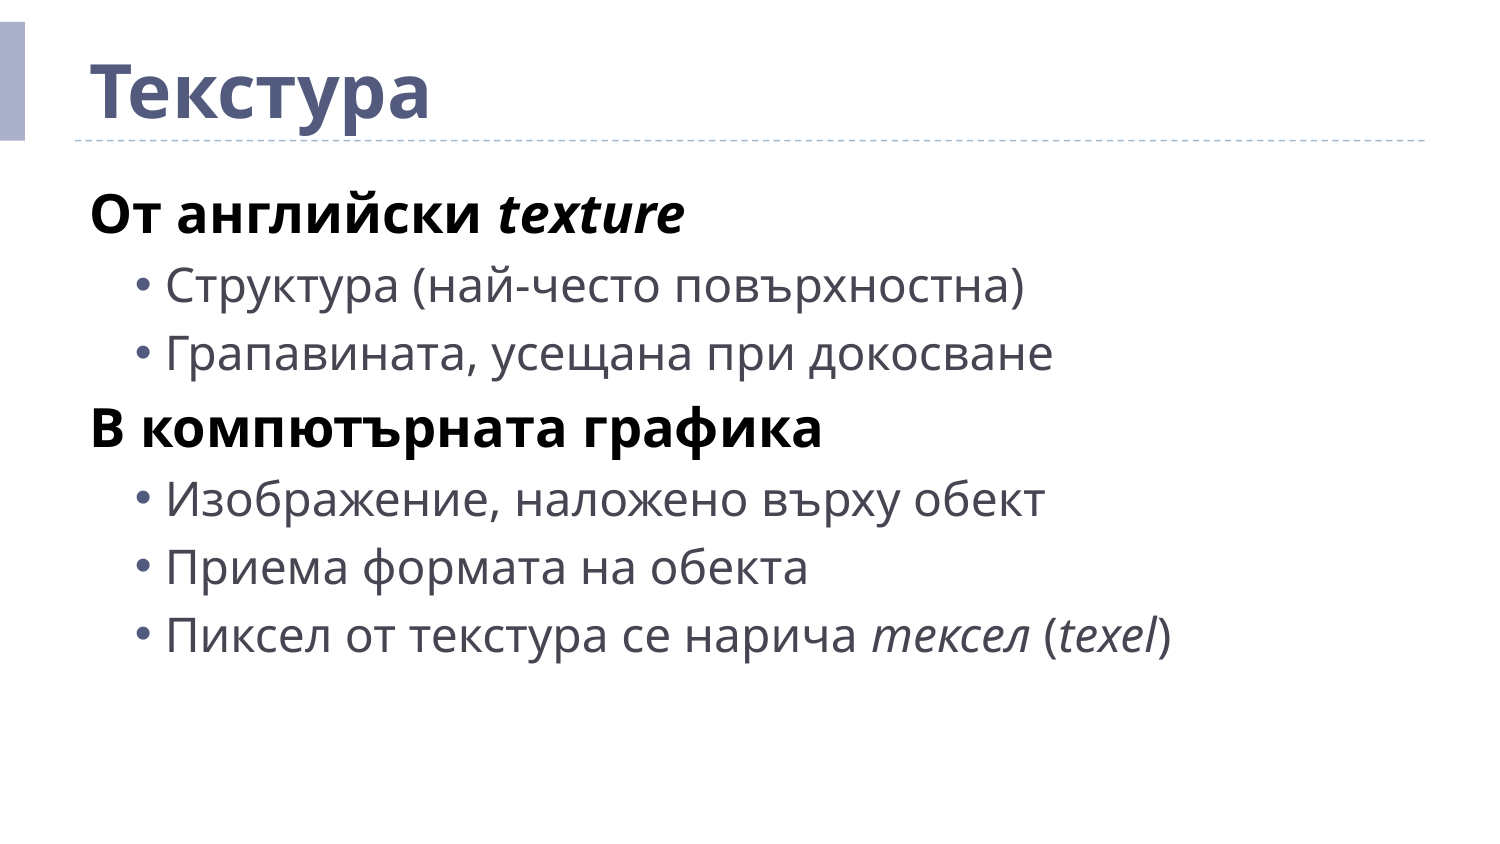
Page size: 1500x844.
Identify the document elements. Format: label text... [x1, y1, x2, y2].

title Текстура [75, 18, 1475, 141]
list От английски texture Структура (най-често повърхностна) Грапавината, усещана при докосване В компютърната графика Изображение, наложено върху обект Приема формата на обекта Пиксел от текстура се нарича тексел (texel) [75, 171, 1475, 835]
